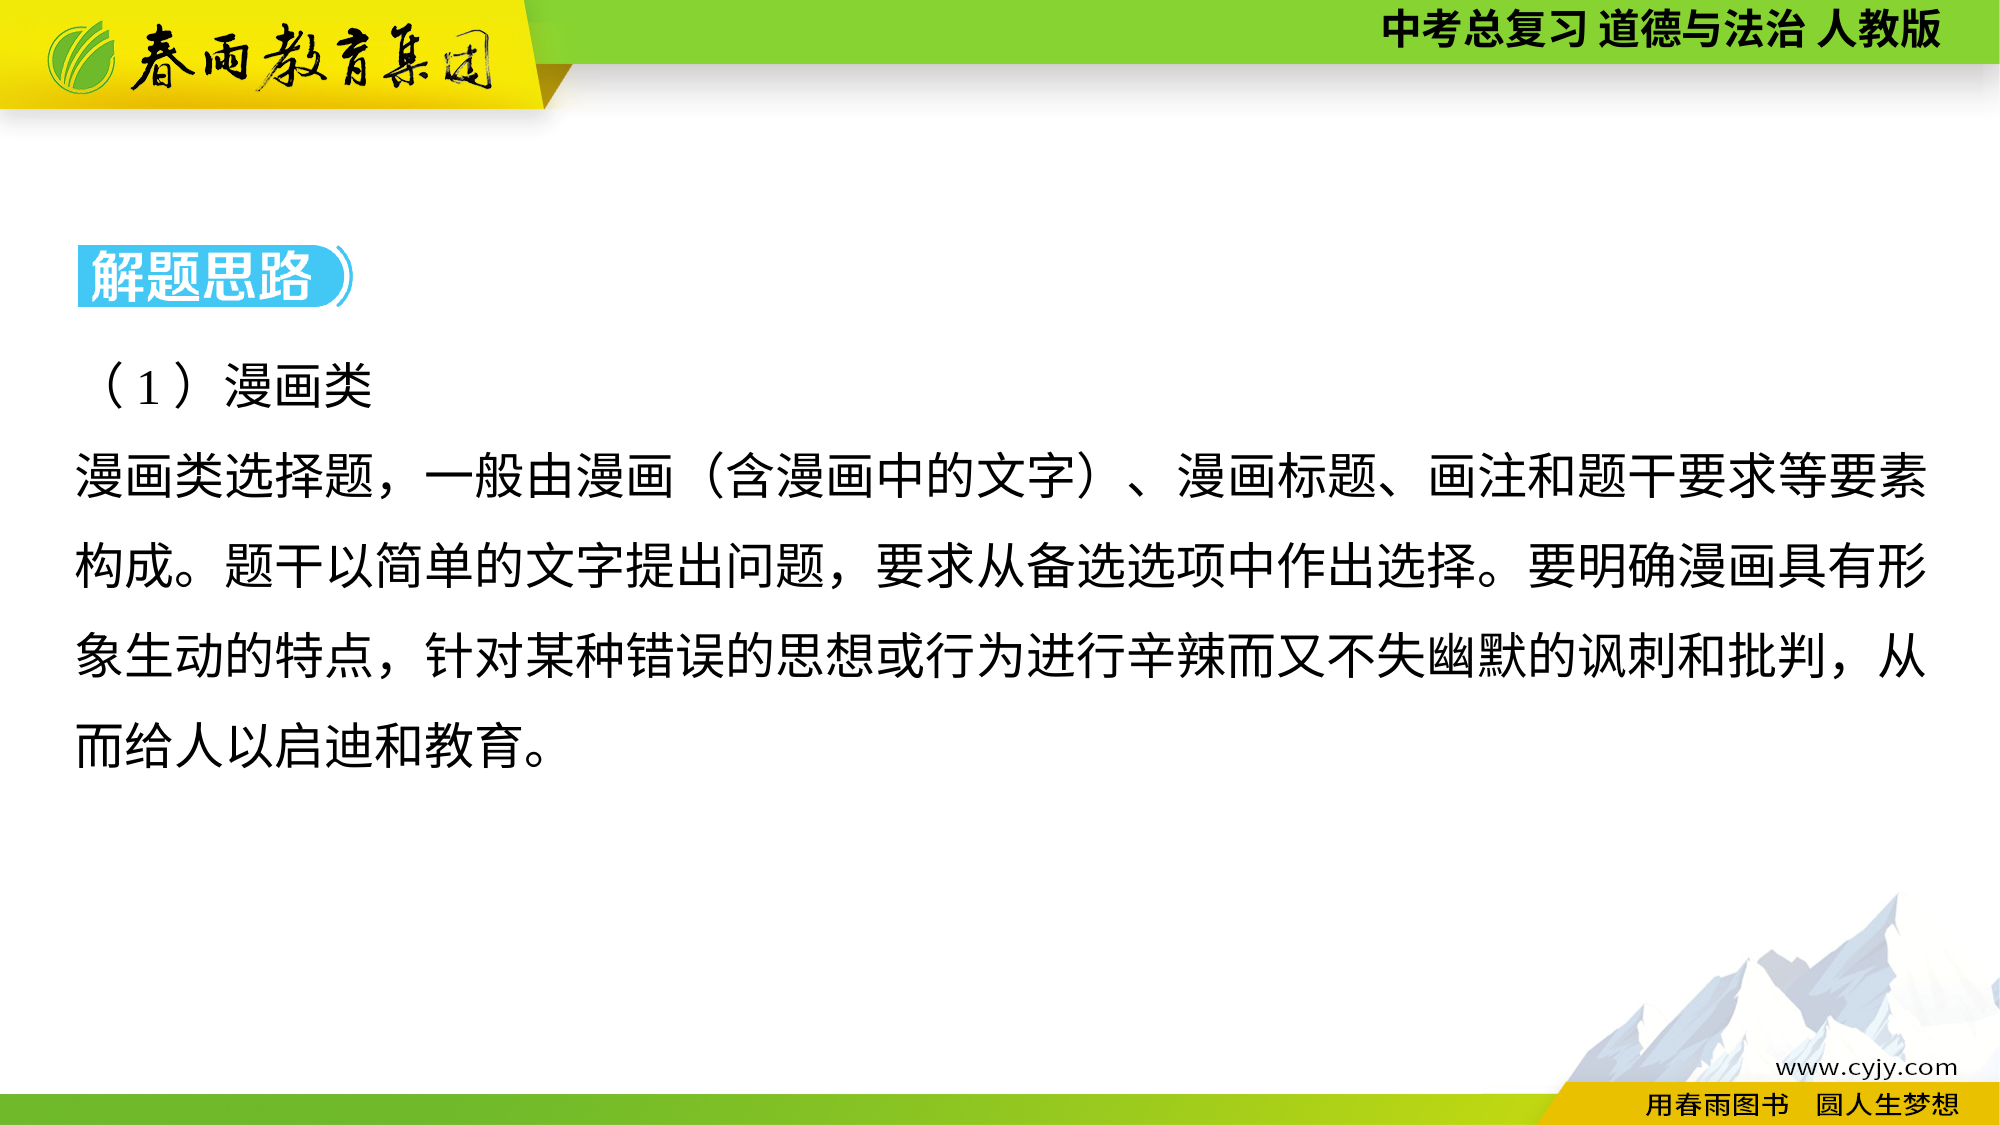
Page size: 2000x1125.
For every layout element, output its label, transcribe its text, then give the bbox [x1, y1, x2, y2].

picture [0, 0, 2000, 1125]
list （1）漫画类 漫画类选择题，一般由漫画（含漫画中的文字）、漫画标题、画注和题干要求等要素构成。题干以简单的文字提出问题，要求从备选选项中作出选择。要明确漫画具有形象生动的特点，针对某种错误的思想或行为进行辛辣而又不失幽默的讽刺和批判，从而给人以启迪和教育。 [59, 317, 1944, 776]
